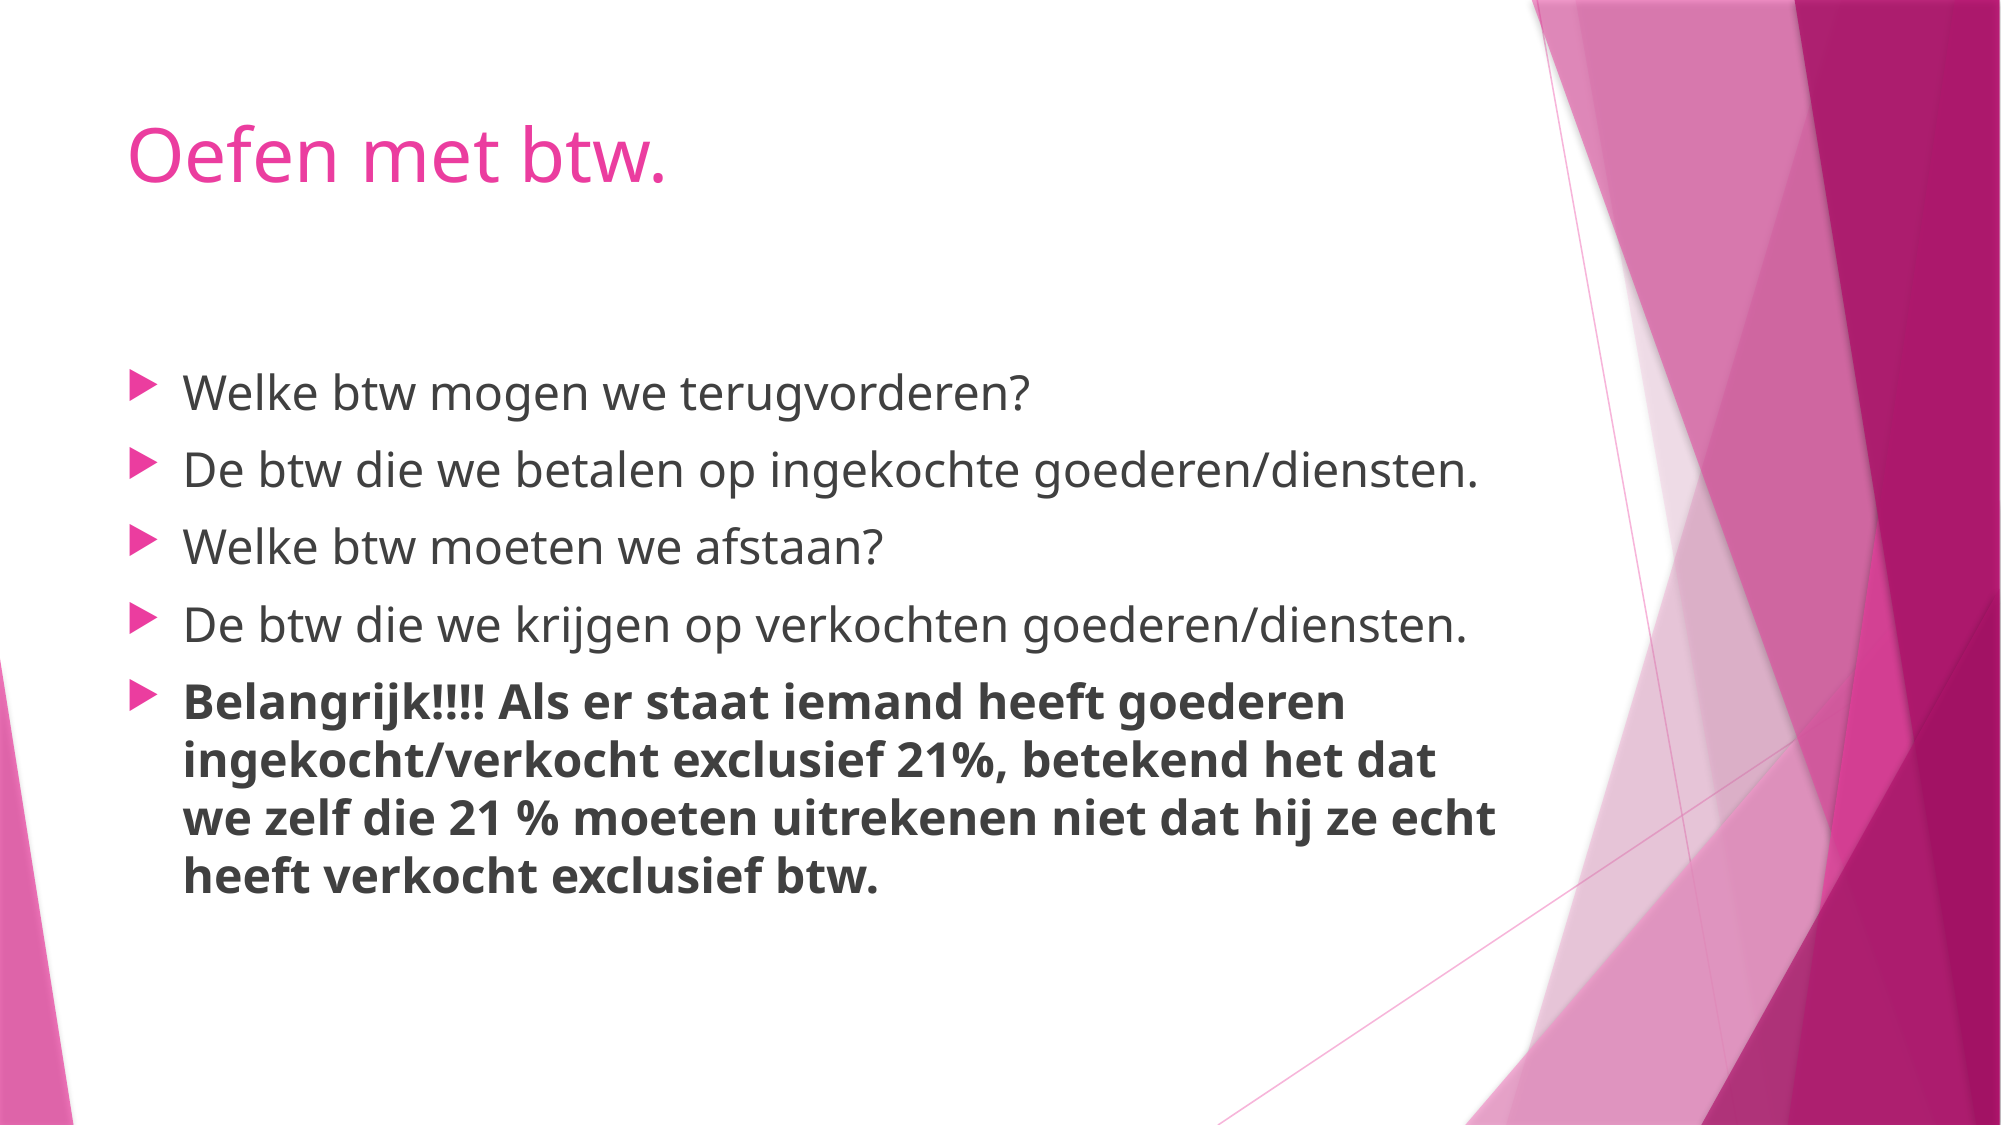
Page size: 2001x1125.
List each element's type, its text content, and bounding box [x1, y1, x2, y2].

title Oefen met btw. [111, 99, 1522, 317]
list Welke btw mogen we terugvorderen? De btw die we betalen op ingekochte goederen/diensten. Welke btw moeten we afstaan? De btw die we krijgen op verkochten goederen/diensten. Belangrijk!!!! Als er staat iemand heeft goederen ingekocht/verkocht exclusief 21%, betekend het dat we zelf die 21 % moeten uitrekenen niet dat hij ze echt heeft verkocht exclusief btw. [111, 354, 1522, 992]
